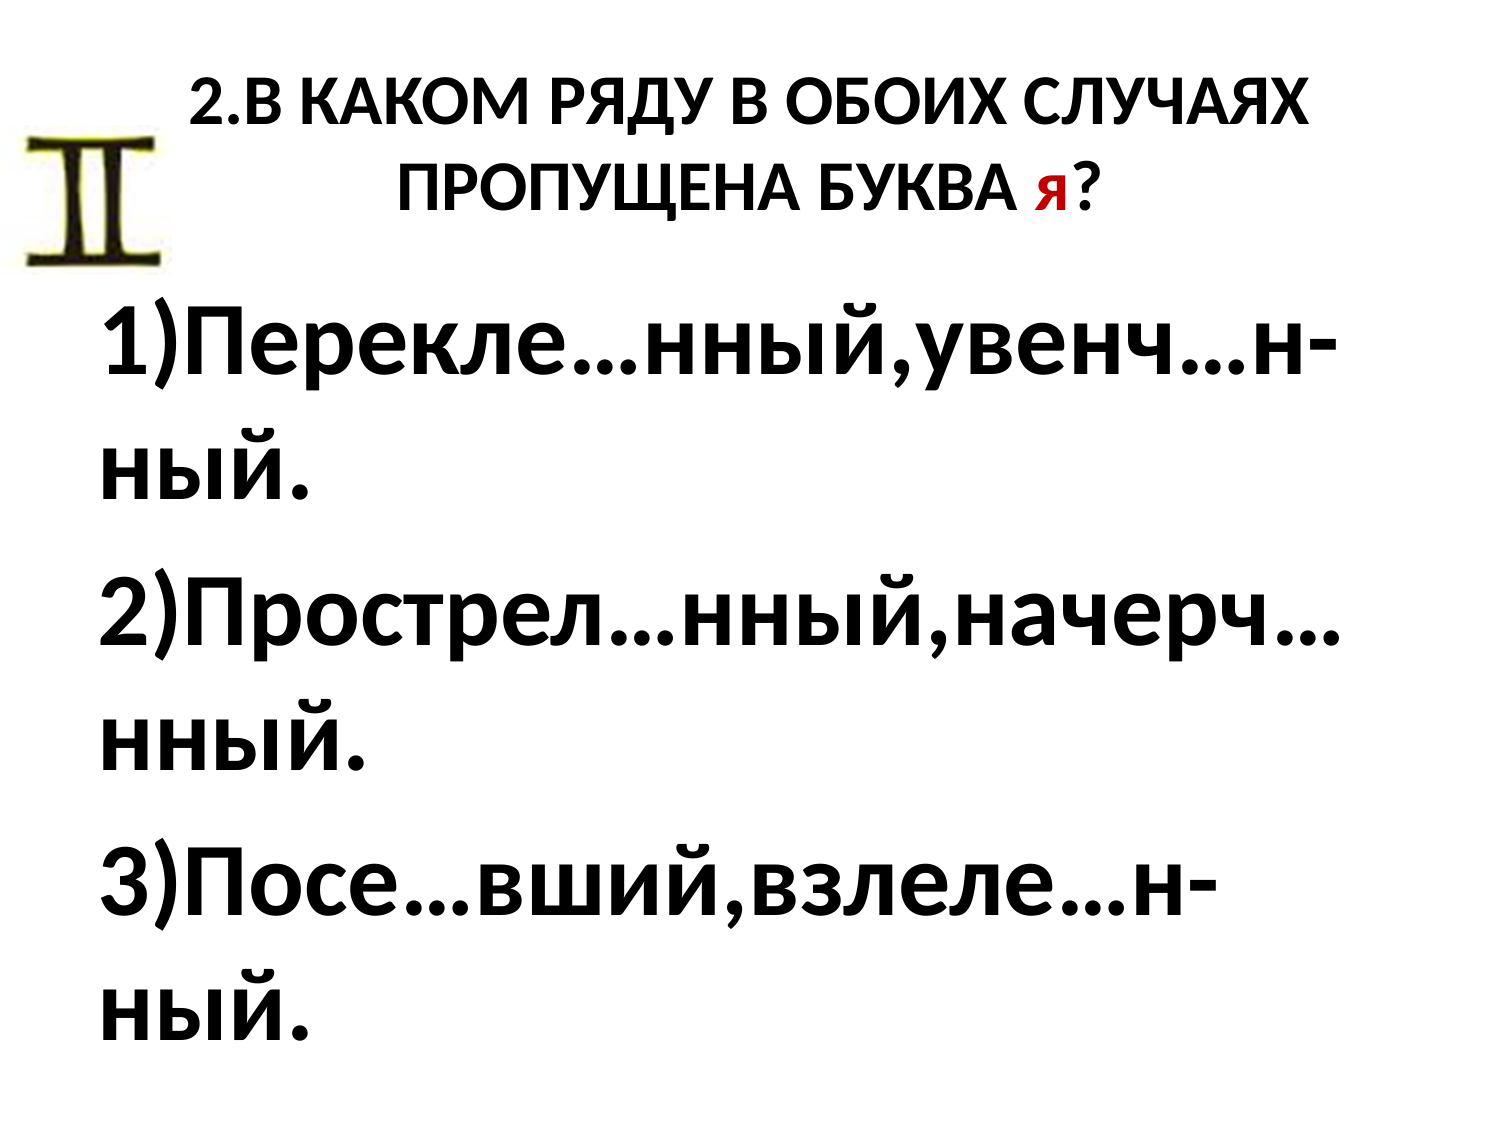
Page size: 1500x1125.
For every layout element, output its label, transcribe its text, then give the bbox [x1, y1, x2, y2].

picture [0, 125, 172, 275]
list 1)Перекле…нный,увенч…н-ный. 2)Прострел…нный,начерч…нный. 3)Посе…вший,взлеле…н-ный. [75, 262, 1425, 1005]
title 2.В КАКОМ РЯДУ В ОБОИХ СЛУЧАЯХ ПРОПУЩЕНА БУКВА я? [75, 45, 1425, 233]
